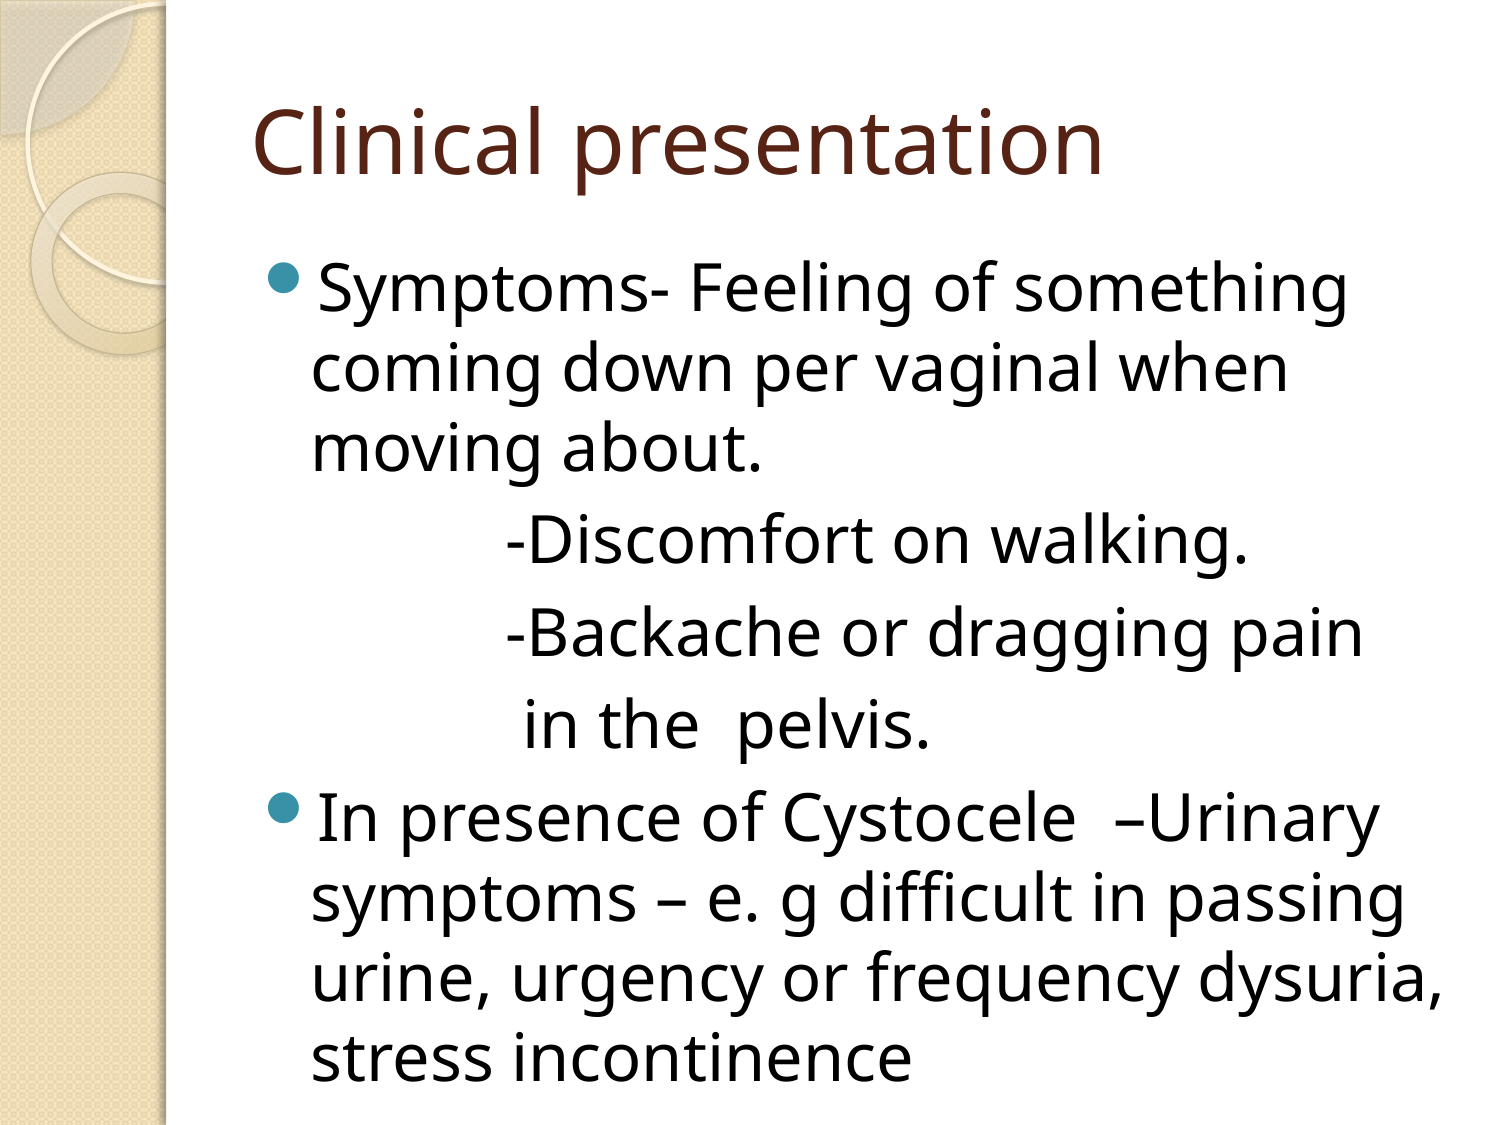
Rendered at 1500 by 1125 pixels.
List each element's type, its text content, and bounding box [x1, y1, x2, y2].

list Symptoms- Feeling of something coming down per vaginal when moving about. -Discomfort on walking. -Backache or dragging pain in the pelvis. In presence of Cystocele –Urinary symptoms – e. g difficult in passing urine, urgency or frequency dysuria, stress incontinence [235, 237, 1466, 1025]
title Clinical presentation [235, 45, 1466, 233]
